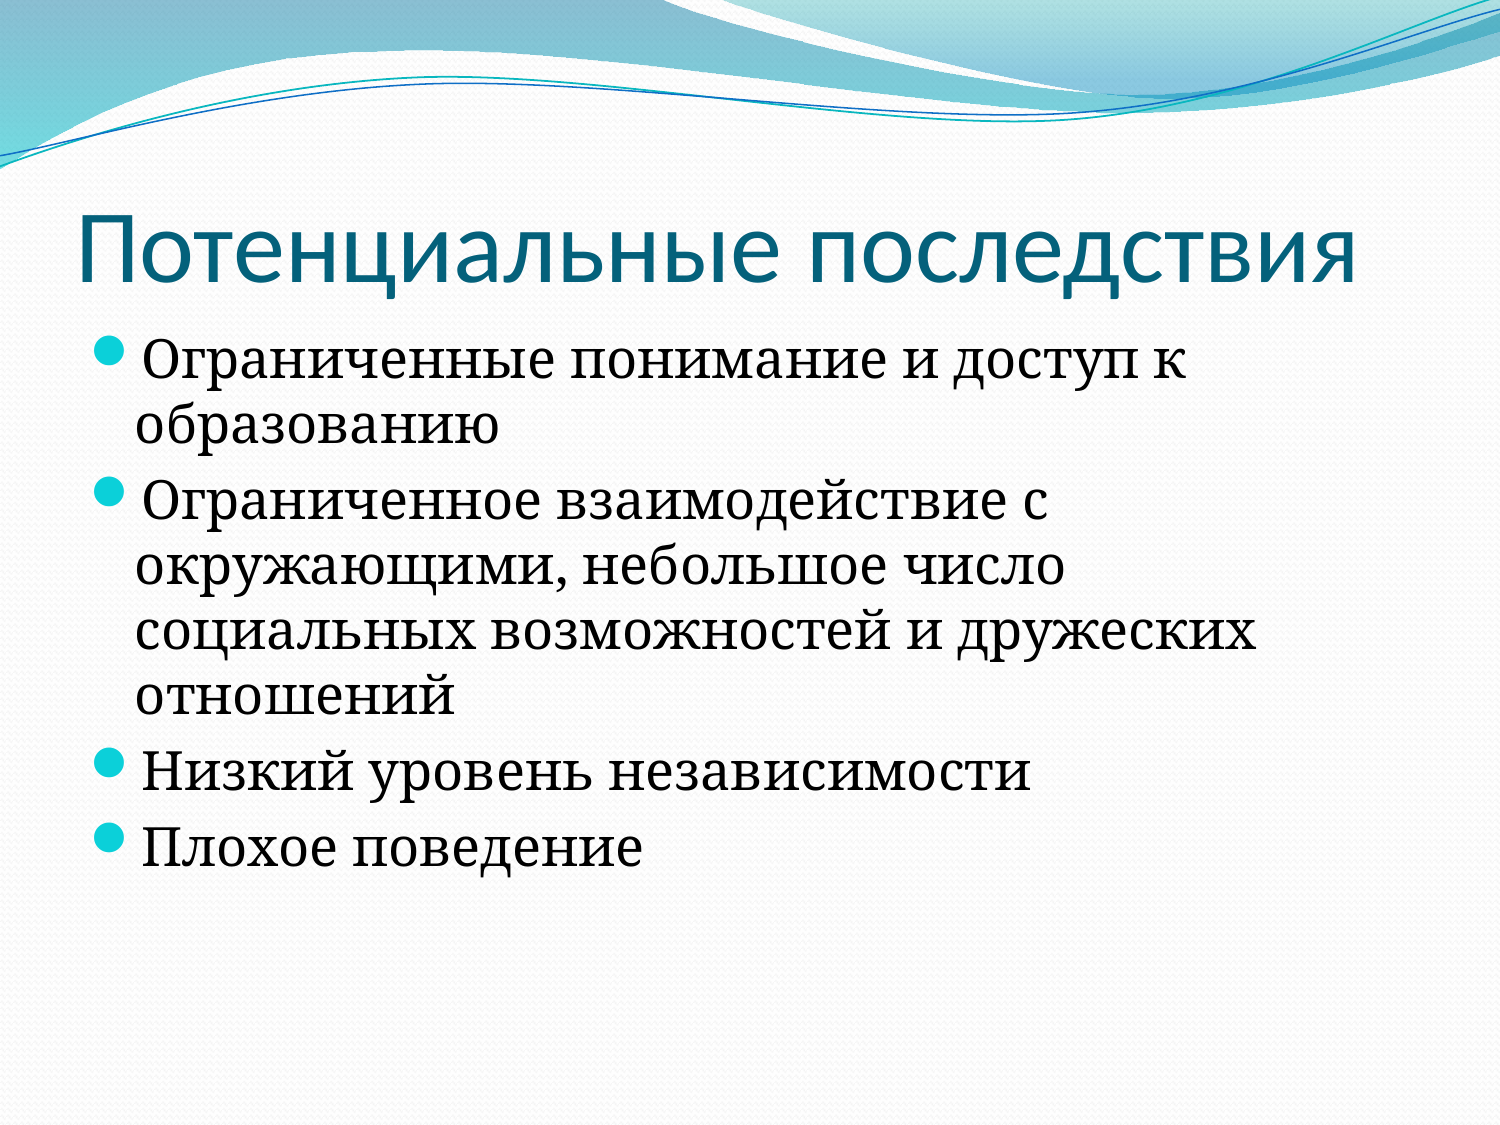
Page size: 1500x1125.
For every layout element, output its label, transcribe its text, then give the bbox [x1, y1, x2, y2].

list Ограниченные понимание и доступ к образованию Ограниченное взаимодействие с окружающими, небольшое число социальных возможностей и дружеских отношений Низкий уровень независимости Плохое поведение [75, 317, 1425, 1038]
title Потенциальные последствия [75, 115, 1425, 303]
